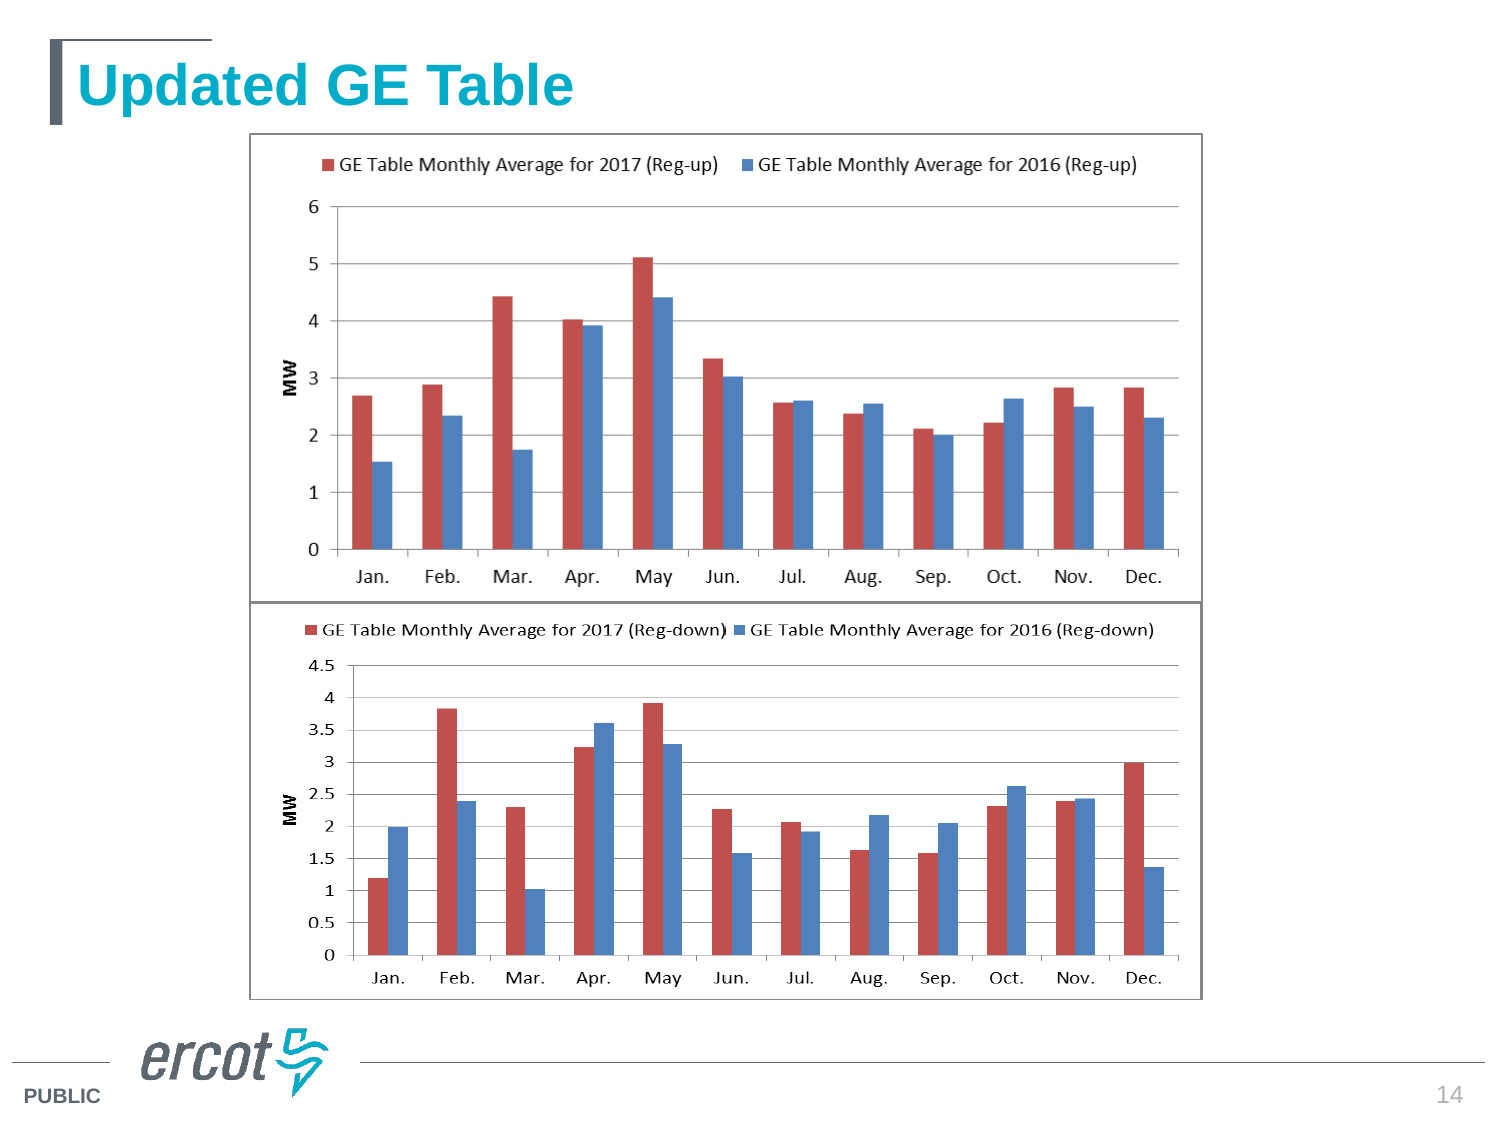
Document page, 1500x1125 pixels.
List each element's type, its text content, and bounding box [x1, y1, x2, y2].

title Updated GE Table [62, 39, 1450, 228]
picture [249, 133, 1203, 1001]
slide_number 14 [1412, 1076, 1488, 1112]
picture [137, 1024, 332, 1100]
